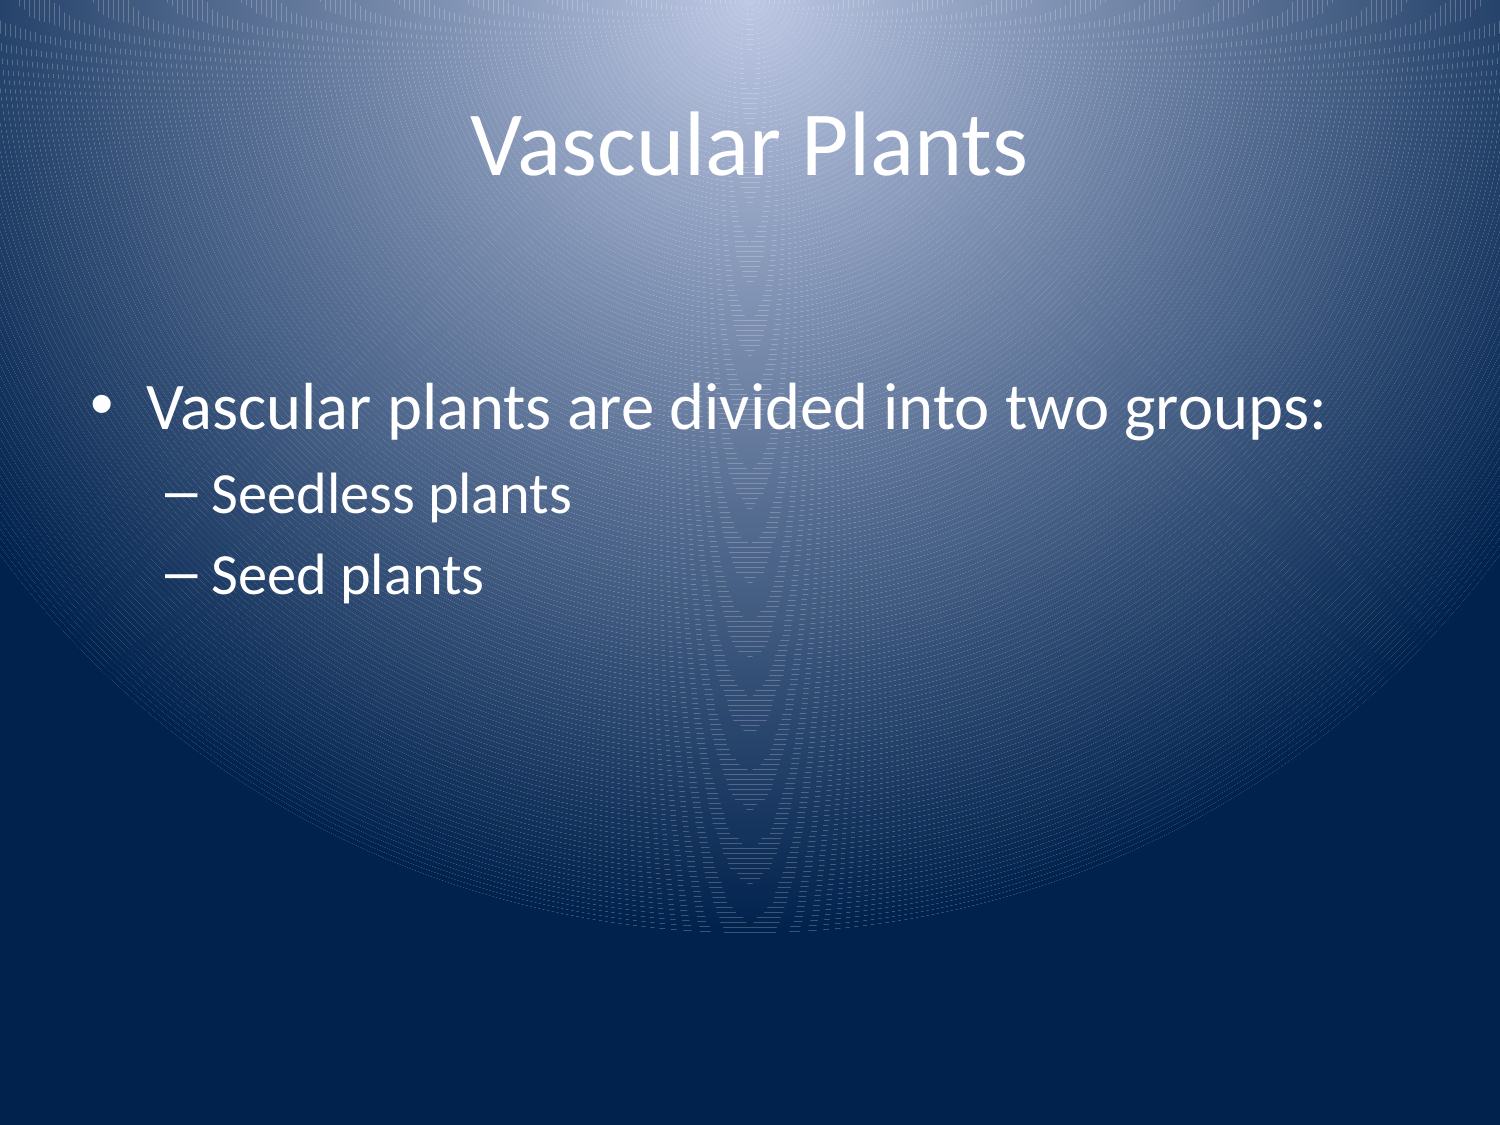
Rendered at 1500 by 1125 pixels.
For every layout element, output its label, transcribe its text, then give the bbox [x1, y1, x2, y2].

list Vascular plants are divided into two groups: Seedless plants Seed plants [75, 262, 1425, 1005]
title Vascular Plants [75, 45, 1425, 233]
